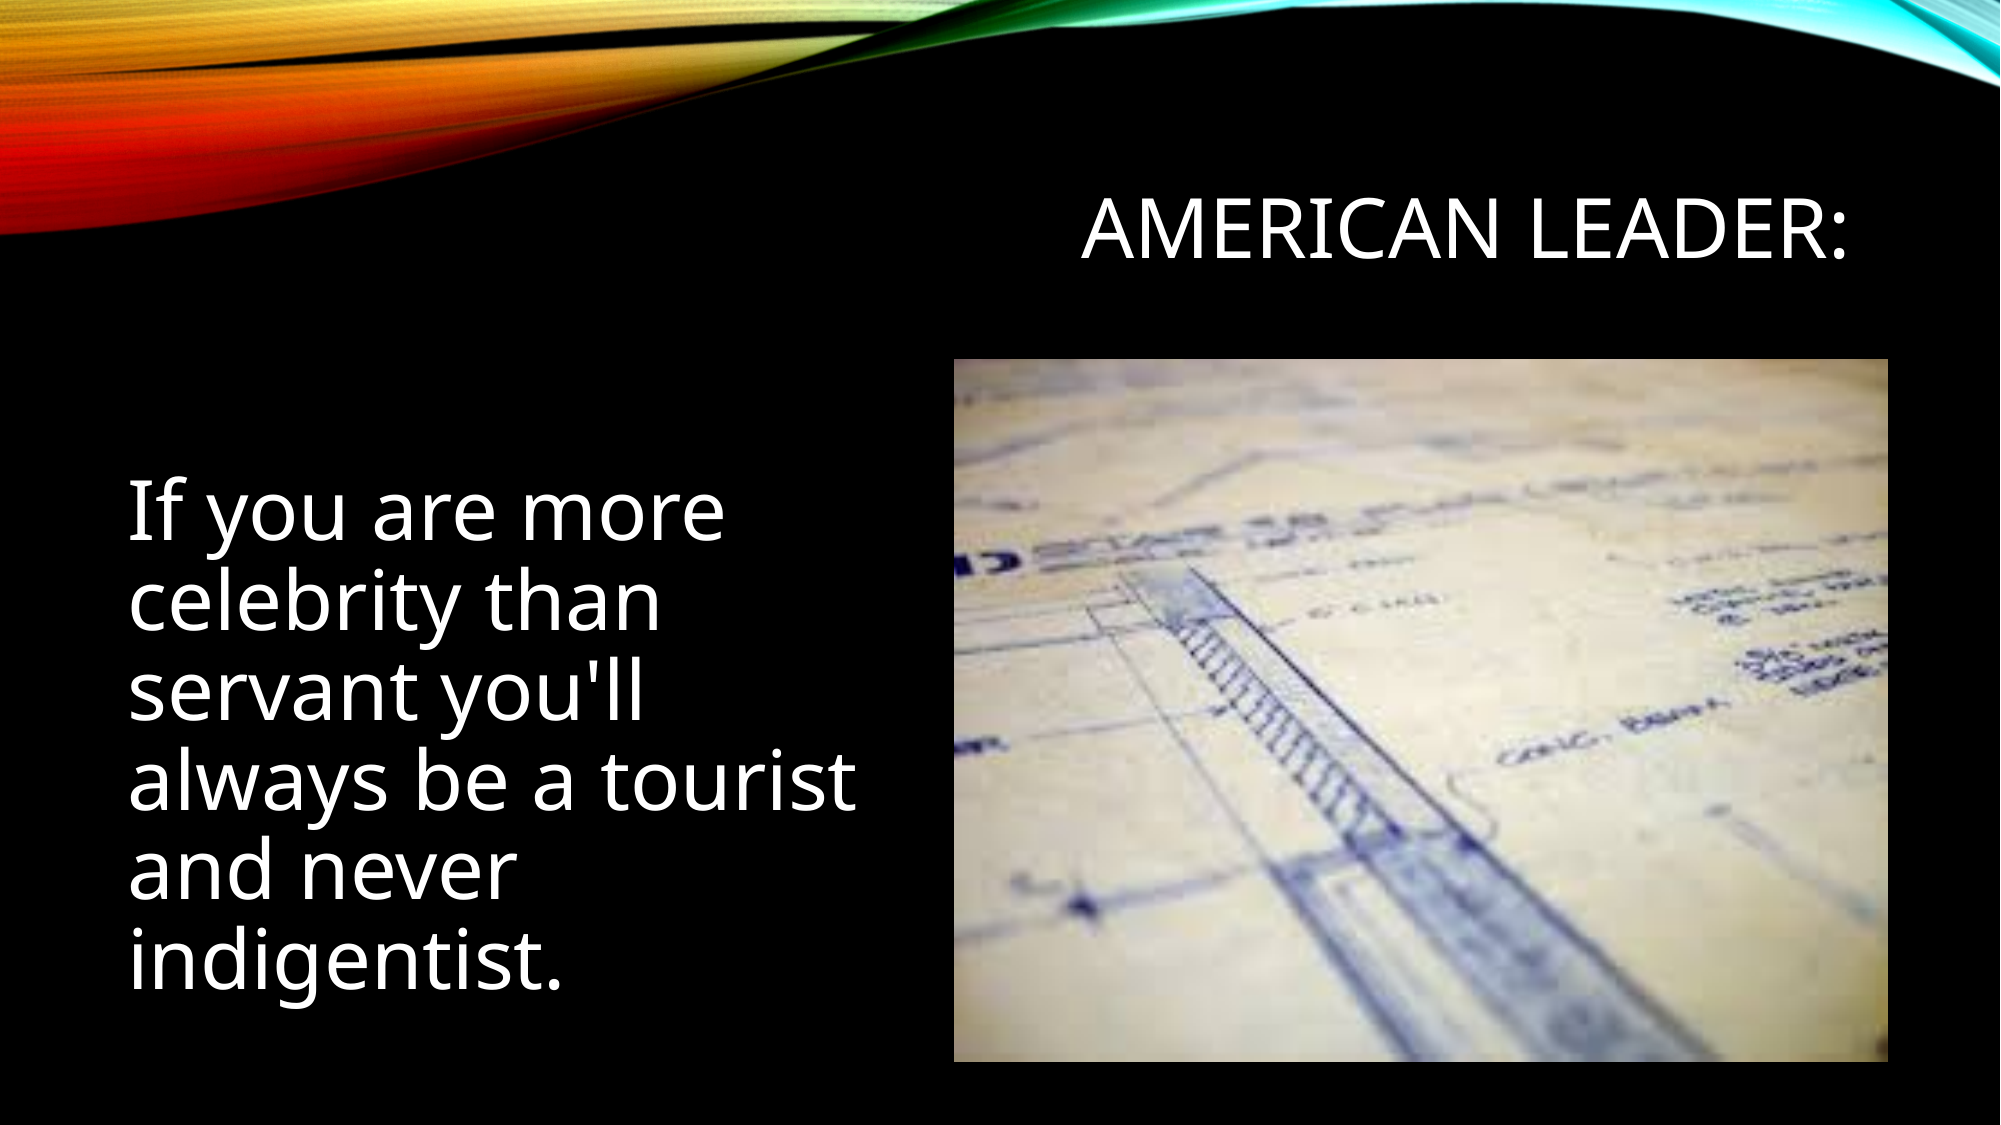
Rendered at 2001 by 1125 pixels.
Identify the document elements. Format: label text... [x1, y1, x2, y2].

picture [0, 0, 2000, 237]
list If you are more celebrity than servant you'll always be a tourist and never indigentist. [112, 360, 886, 1021]
title AMERICAN LEADER: [474, 125, 1888, 338]
picture [953, 359, 1888, 1063]
